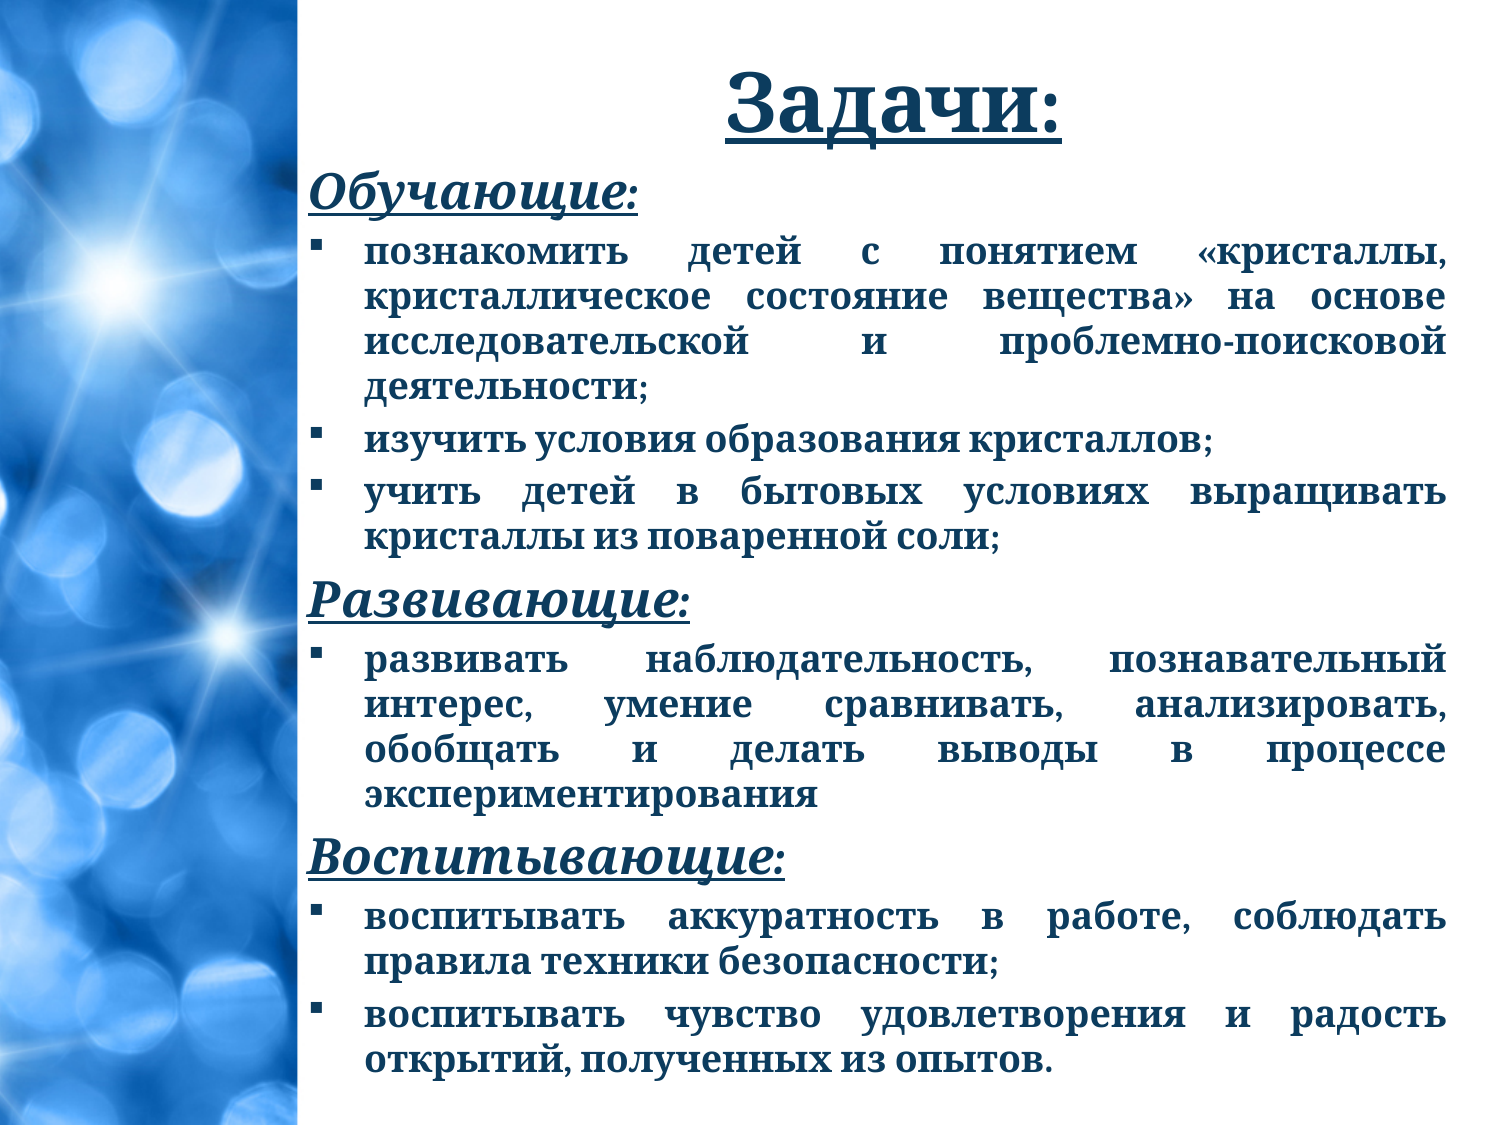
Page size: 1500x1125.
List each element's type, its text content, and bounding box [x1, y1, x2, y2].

title Задачи: [324, 46, 1463, 152]
list Обучающие: познакомить детей с понятием «кристаллы, кристаллическое состояние вещества» на основе исследовательской и проблемно-поисковой деятельности; изучить условия образования кристаллов; учить детей в бытовых условиях выращивать кристаллы из поваренной соли; Развивающие: развивать наблюдательность, познавательный интерес, умение сравнивать, анализировать, обобщать и делать выводы в процессе экспериментирования Воспитывающие: воспитывать аккуратность в работе, соблюдать правила техники безопасности; воспитывать чувство удовлетворения и радость открытий, полученных из опытов. [292, 152, 1463, 1026]
picture [0, 0, 1500, 1125]
